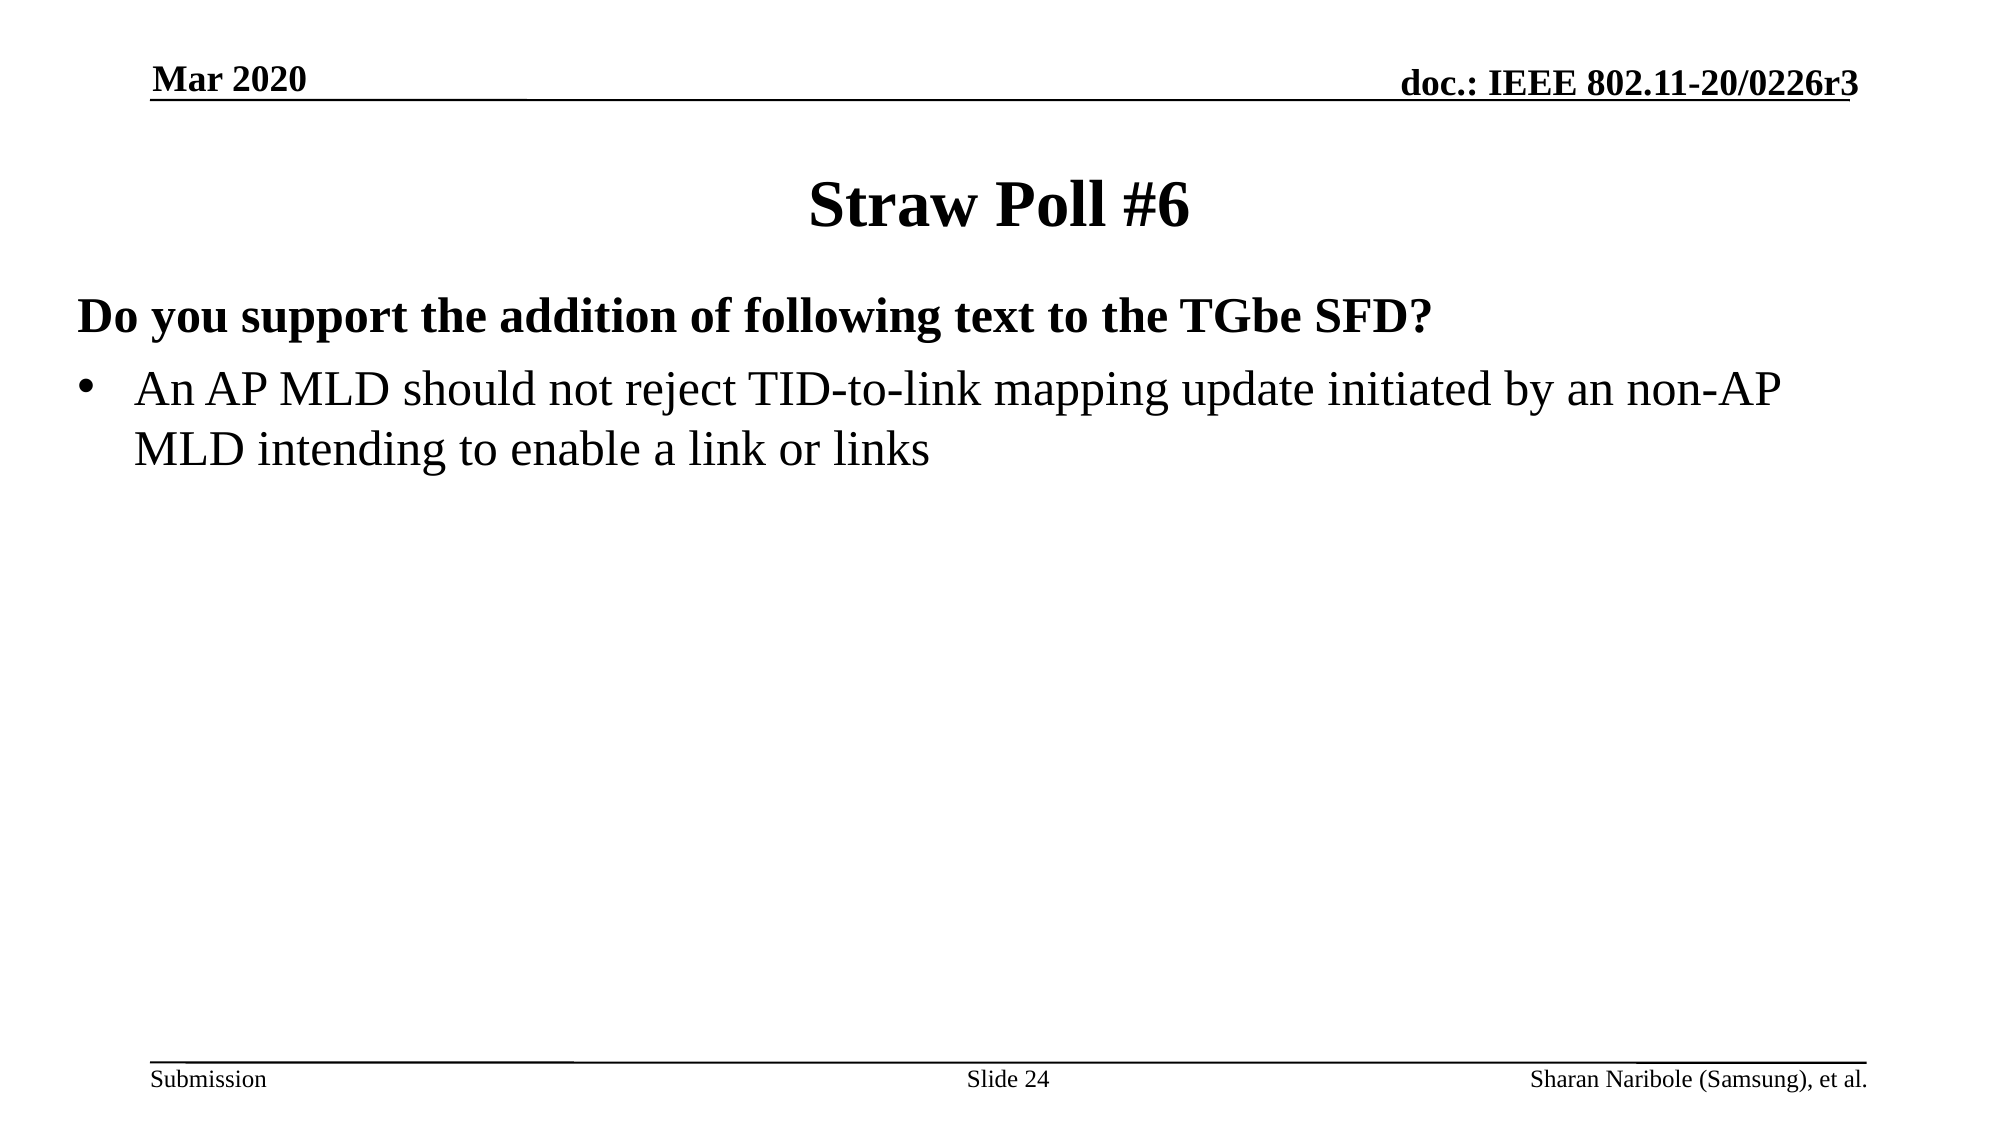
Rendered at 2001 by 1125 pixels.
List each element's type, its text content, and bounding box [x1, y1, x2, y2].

slide_number Slide 24 [950, 1061, 1067, 1123]
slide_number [152, 54, 563, 100]
title Straw Poll #6 [149, 112, 1850, 274]
footer Sharan Naribole (Samsung), et al. [1171, 1061, 1869, 1093]
list Do you support the addition of following text to the TGbe SFD? An AP MLD should not reject TID-to-link mapping update initiated by an non-AP MLD intending to enable a link or links [62, 274, 1875, 950]
